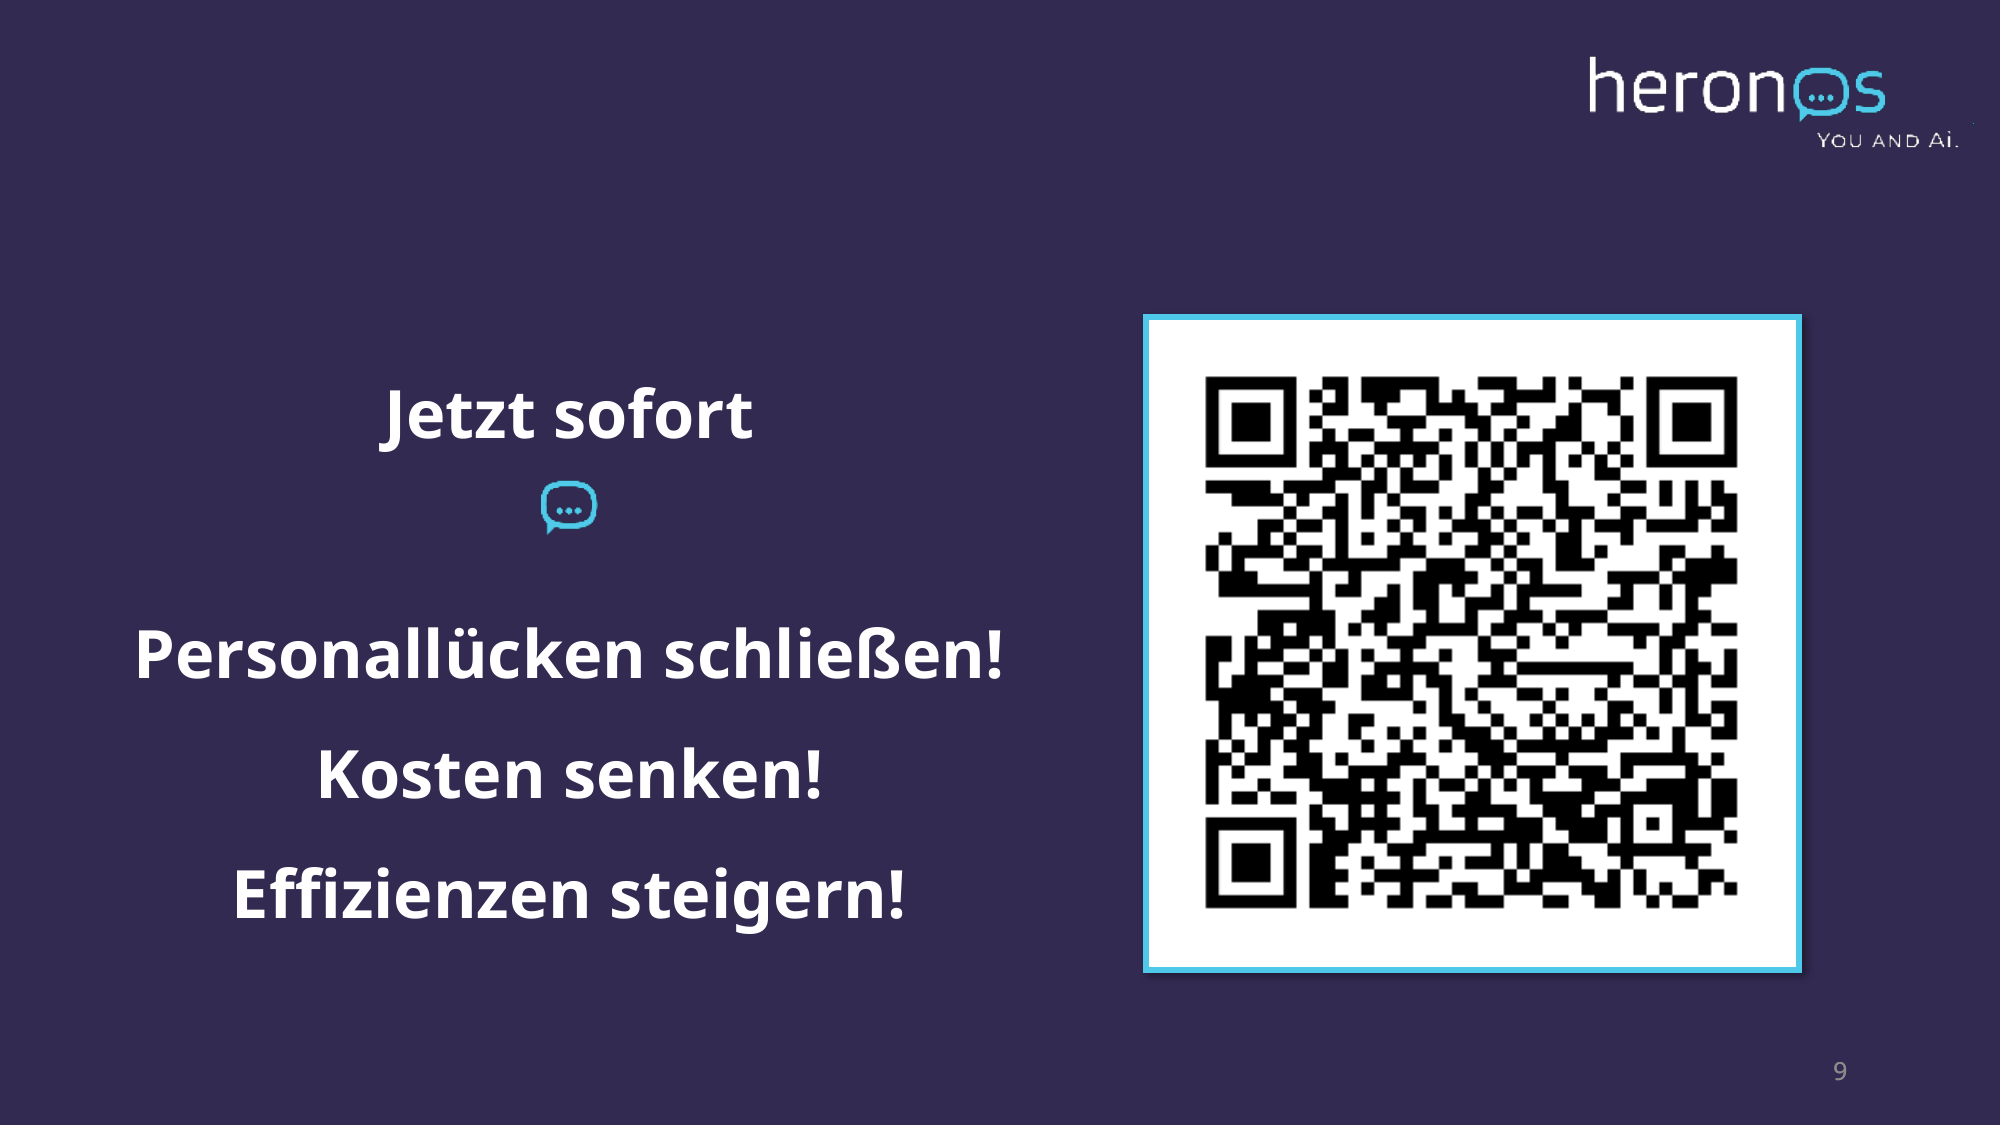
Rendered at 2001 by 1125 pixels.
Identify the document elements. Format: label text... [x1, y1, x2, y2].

picture [541, 443, 600, 564]
text_box 9 [1412, 1042, 1863, 1103]
picture [1148, 319, 1796, 967]
picture [1529, 30, 2000, 151]
title Jetzt sofort Personallücken schließen! Kosten senken! Effizienzen steigern! [0, 672, 1141, 940]
